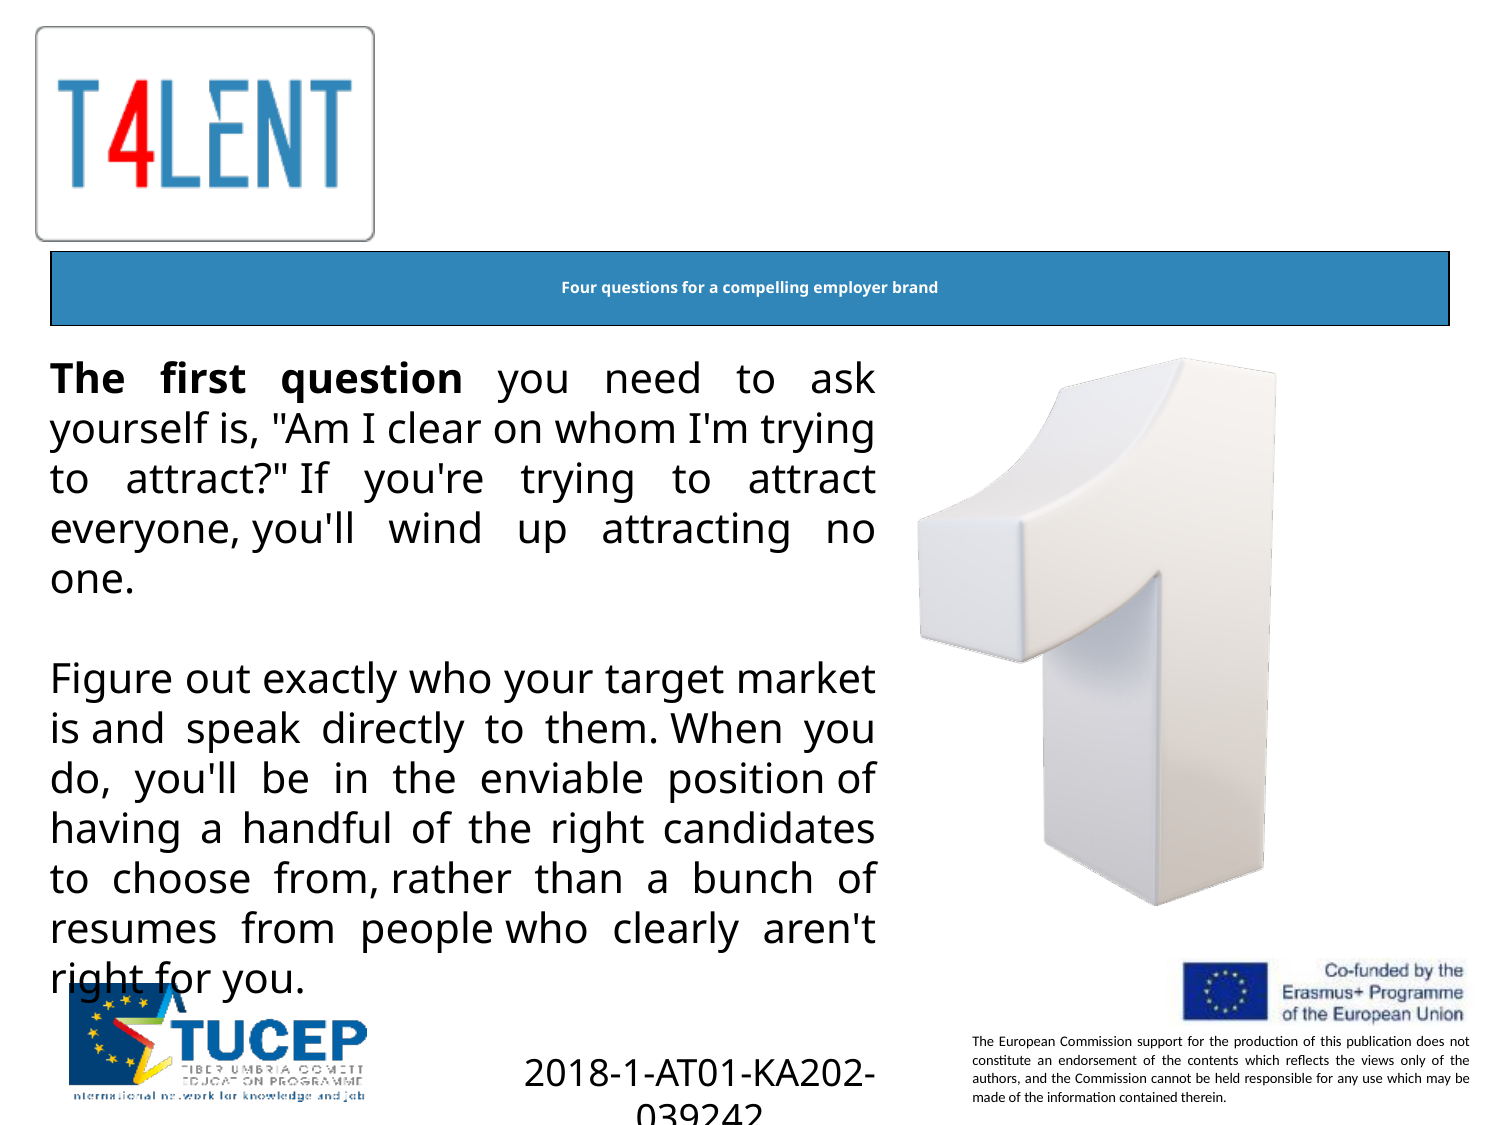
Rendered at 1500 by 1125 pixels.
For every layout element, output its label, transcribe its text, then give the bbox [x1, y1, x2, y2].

picture [35, 26, 375, 242]
picture [911, 350, 1282, 914]
picture [68, 983, 368, 1102]
title Four questions for a compelling employer brand [51, 251, 1449, 326]
text_box 2018-1-AT01-KA202-039242 [454, 1040, 946, 1125]
picture [1166, 958, 1478, 1026]
text_box The first question you need to ask yourself is, "Am I clear on whom I'm trying to attract?" If you're trying to attract everyone, you'll wind up attracting no one. Figure out exactly who your target market is and speak directly to them. When you do, you'll be in the enviable position of having a handful of the right candidates to choose from, rather than a bunch of resumes from people who clearly aren't right for you. [34, 344, 892, 1010]
